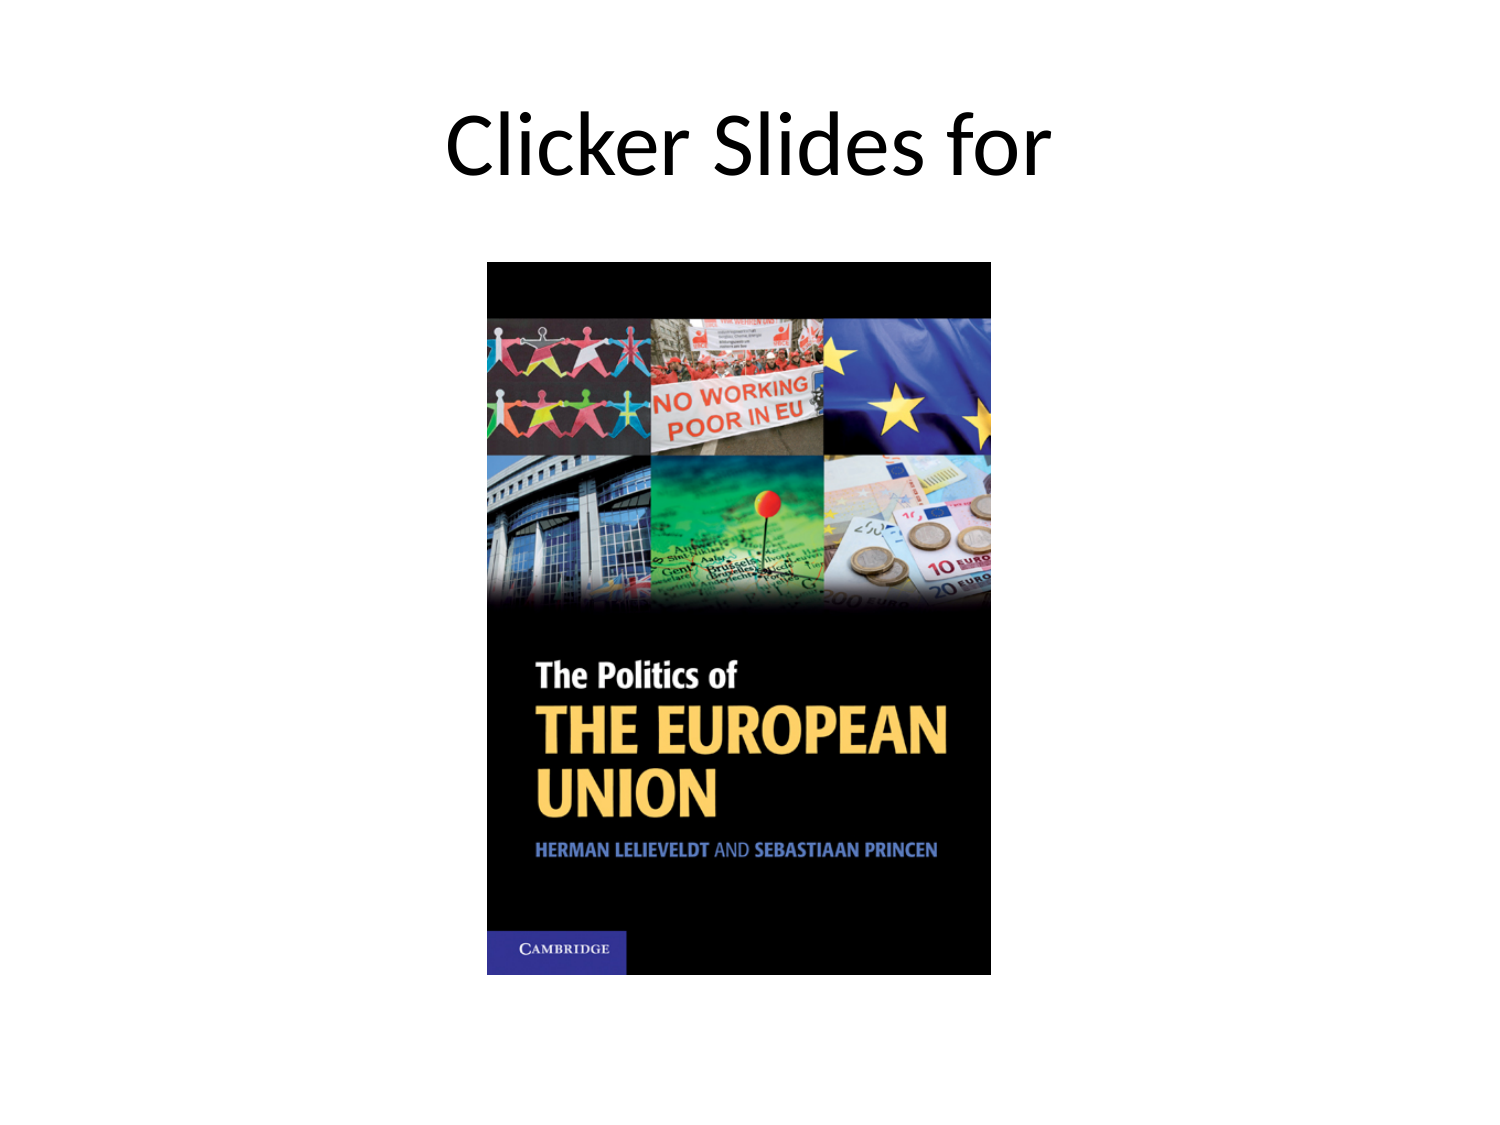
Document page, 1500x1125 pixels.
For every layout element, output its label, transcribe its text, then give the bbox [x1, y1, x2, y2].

title Clicker Slides for [74, 44, 1426, 233]
picture [487, 262, 991, 976]
picture [487, 346, 492, 358]
